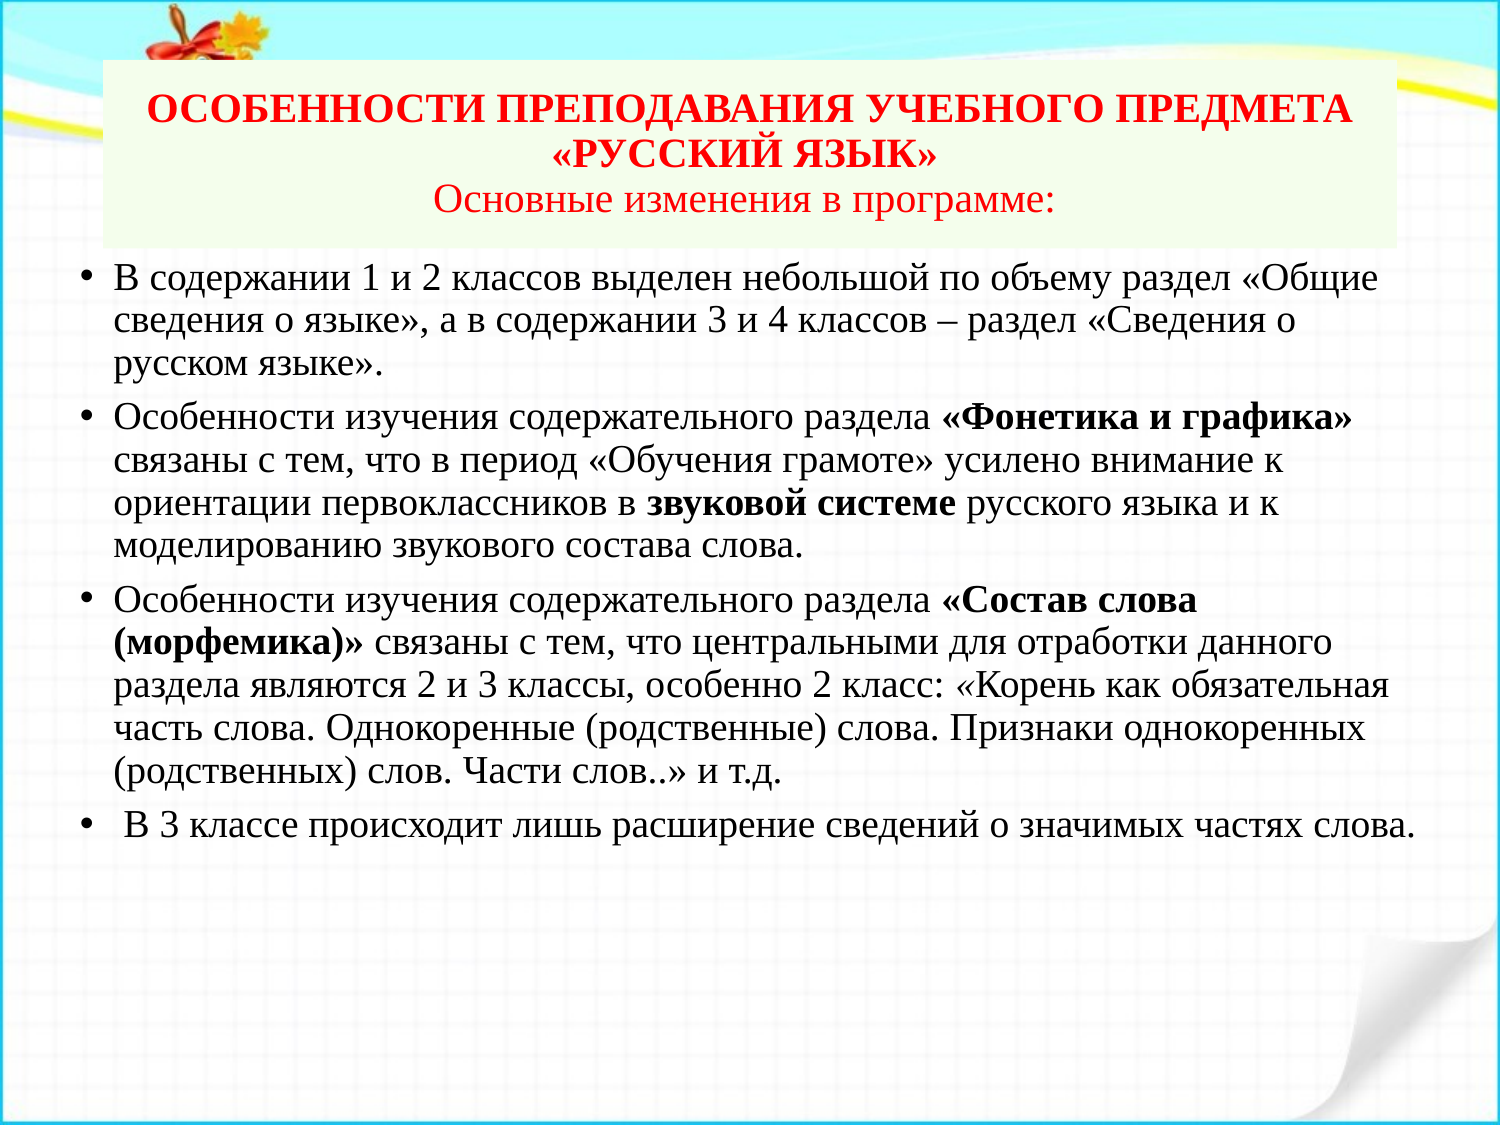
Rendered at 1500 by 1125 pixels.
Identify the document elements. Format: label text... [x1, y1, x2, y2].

picture [0, 0, 1500, 1125]
title ОСОБЕННОСТИ ПРЕПОДАВАНИЯ УЧЕБНОГО ПРЕДМЕТА «РУССКИЙ ЯЗЫК» Основные изменения в программе: [103, 59, 1397, 248]
list В содержании 1 и 2 классов выделен небольшой по объему раздел «Общие сведения о языке», а в содержании 3 и 4 классов – раздел «Сведения о русском языке». Особенности изучения содержательного раздела «Фонетика и графика» связаны с тем, что в период «Обучения грамоте» усилено внимание к ориентации первоклассников в звуковой системе русского языка и к моделированию звукового состава слова. Особенности изучения содержательного раздела «Состав слова (морфемика)» связаны с тем, что центральными для отработки данного раздела являются 2 и 3 классы, особенно 2 класс: «Корень как обязательная часть слова. Однокоренные (родственные) слова. Признаки однокоренных (родственных) слов. Части слов..» и т.д. В 3 классе происходит лишь расширение сведений о значимых частях слова. [64, 248, 1439, 1030]
